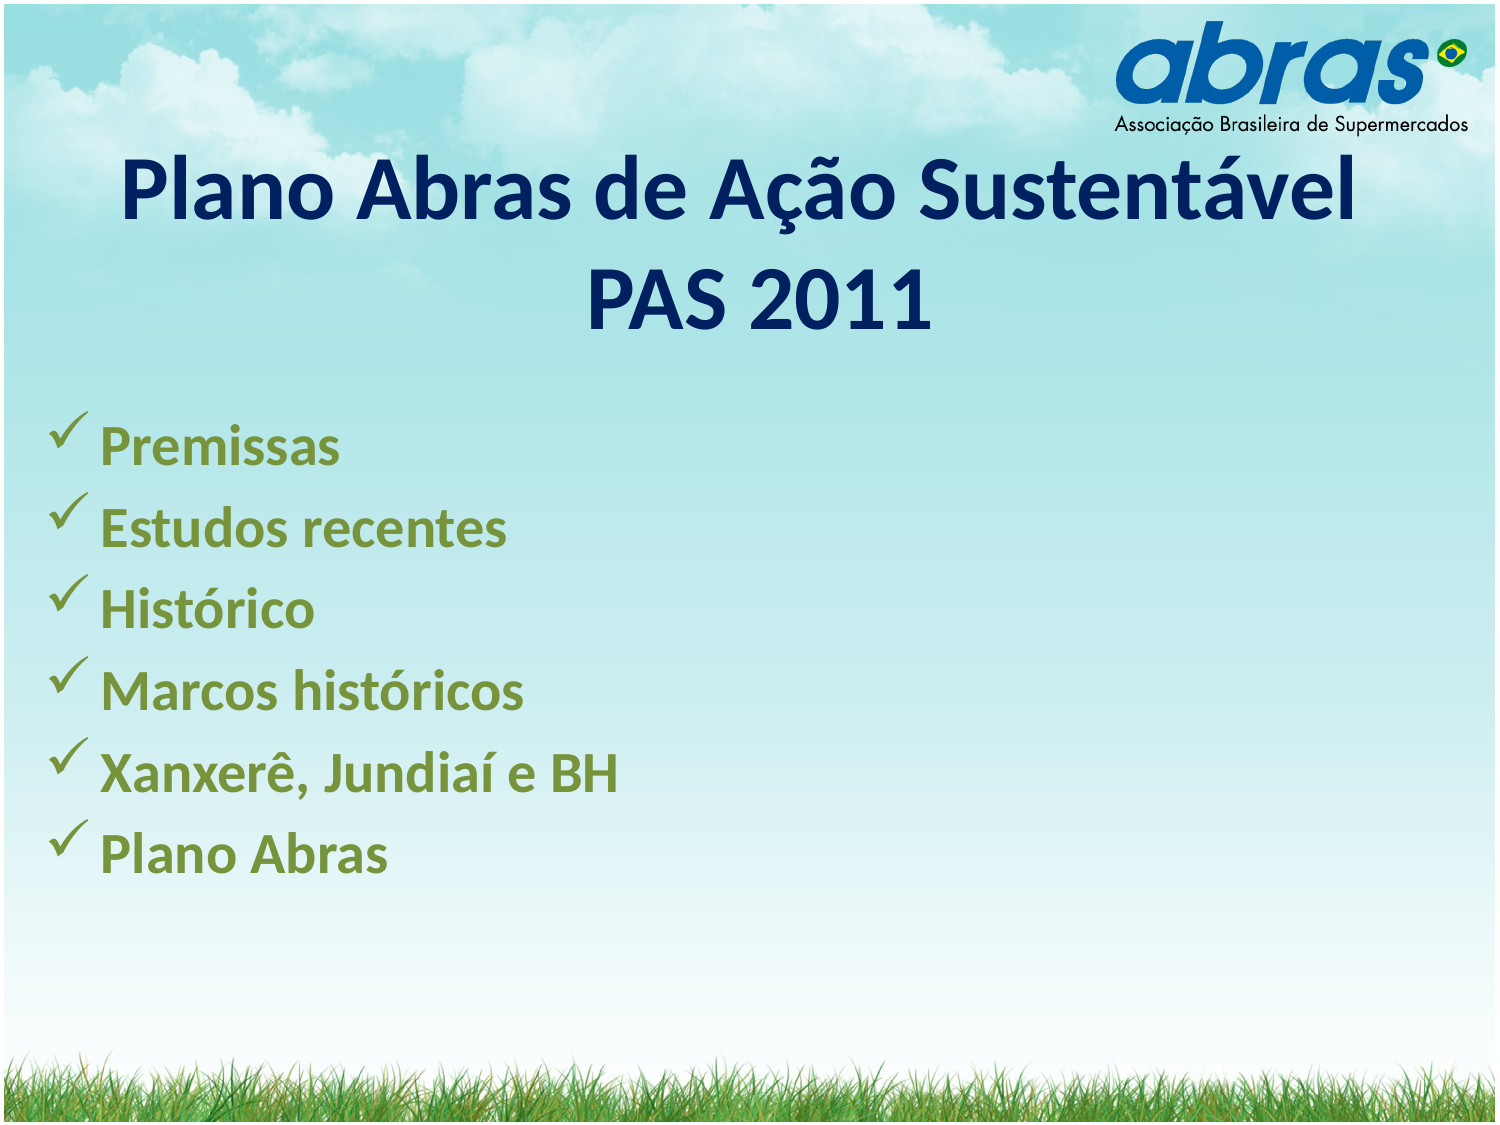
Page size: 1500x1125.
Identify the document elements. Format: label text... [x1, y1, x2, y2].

title Plano Abras de Ação Sustentável PAS 2011 [0, 160, 1500, 315]
list Premissas Estudos recentes Histórico Marcos históricos Xanxerê, Jundiaí e BH Plano Abras . [29, 337, 1465, 918]
picture [0, 0, 1500, 160]
picture [0, 315, 1500, 1125]
